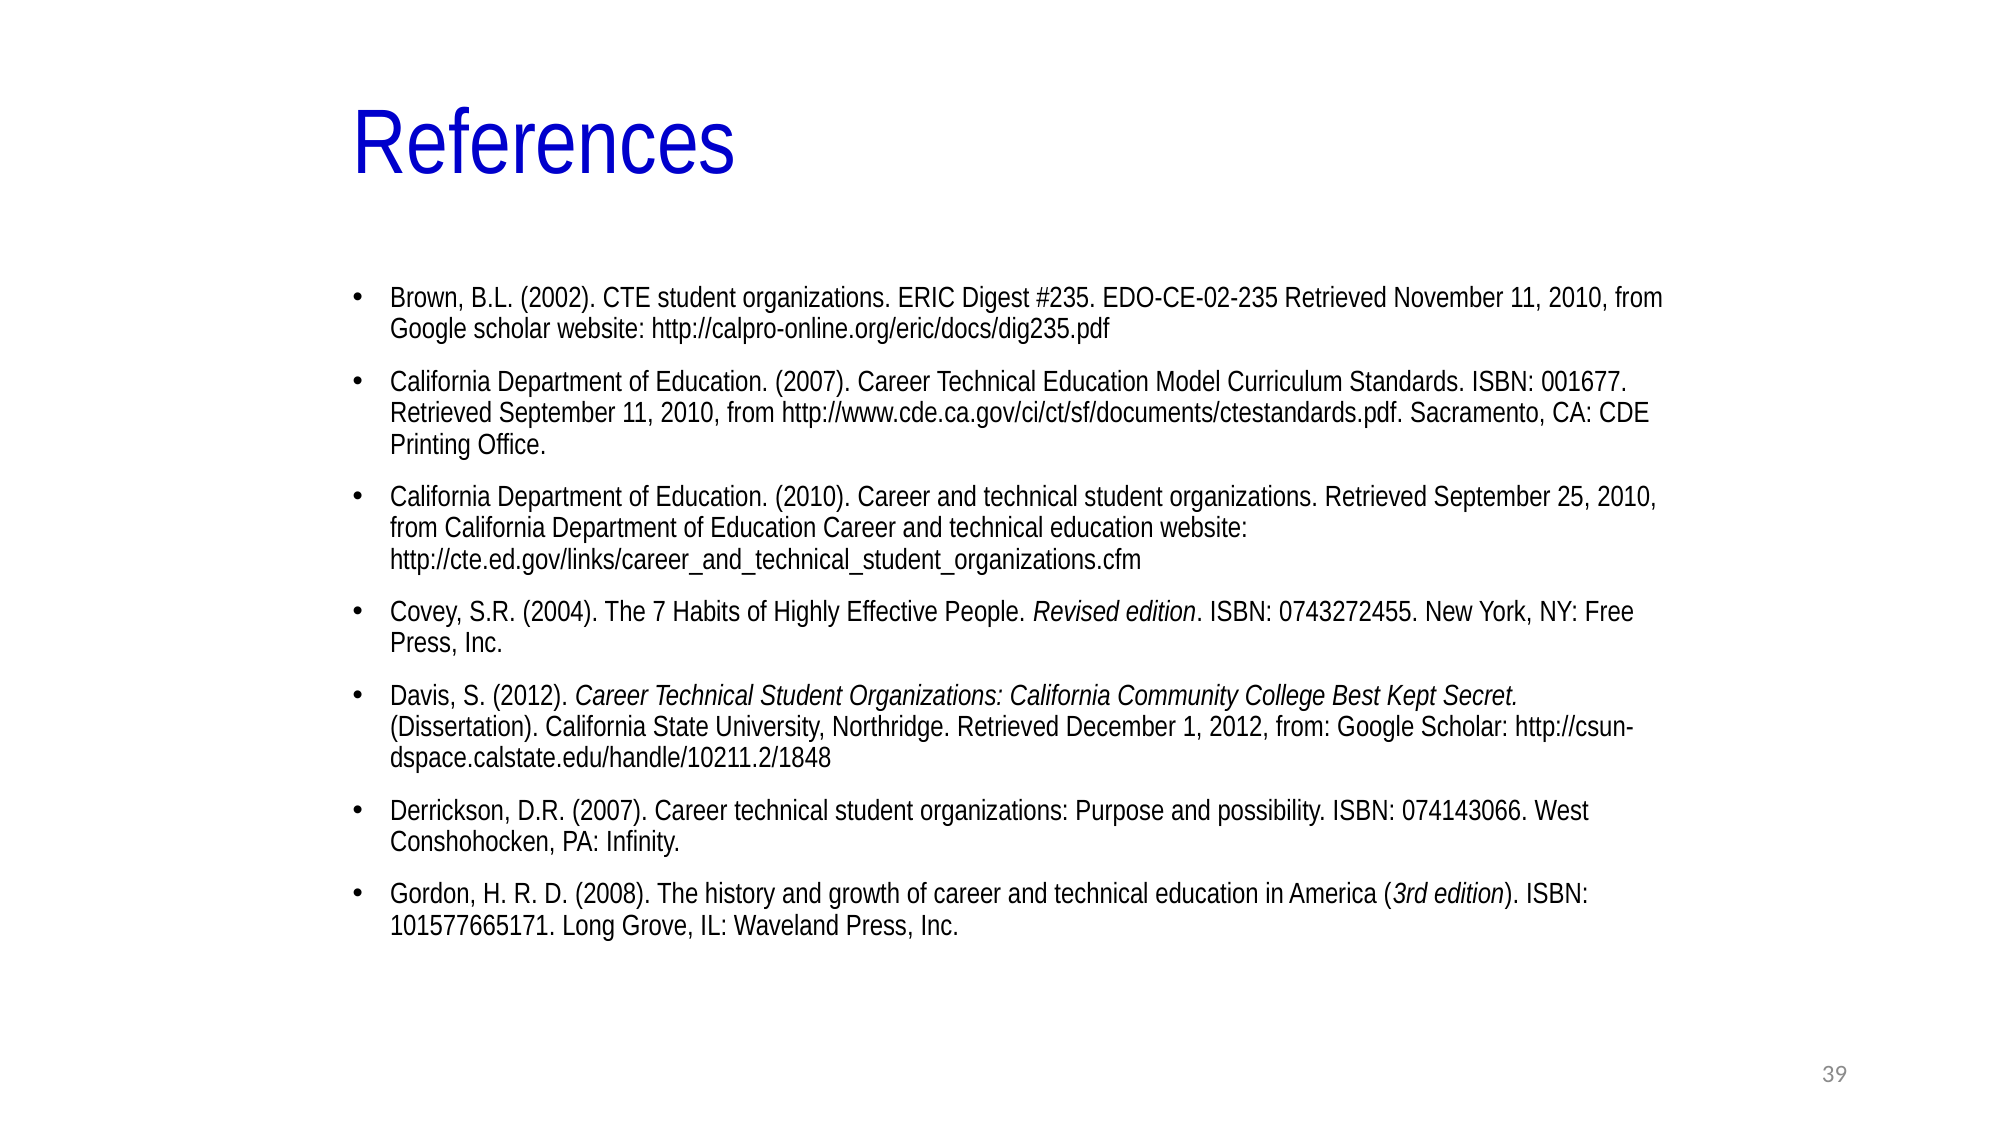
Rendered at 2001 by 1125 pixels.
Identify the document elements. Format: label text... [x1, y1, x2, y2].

slide_number 39 [1412, 1042, 1863, 1103]
title References [337, 50, 1463, 238]
list Brown, B.L. (2002). CTE student organizations. ERIC Digest #235. EDO-CE-02-235 Retrieved November 11, 2010, from Google scholar website: http://calpro-online.org/eric/docs/dig235.pdf California Department of Education. (2007). Career Technical Education Model Curriculum Standards. ISBN: 001677. Retrieved September 11, 2010, from http://www.cde.ca.gov/ci/ct/sf/documents/ctestandards.pdf. Sacramento, CA: CDE Printing Office. California Department of Education. (2010). Career and technical student organizations. Retrieved September 25, 2010, from California Department of Education Career and technical education website: http://cte.ed.gov/links/career_and_technical_student_organizations.cfm Covey, S.R. (2004). The 7 Habits of Highly Effective People. Revised edition. ISBN: 0743272455. New York, NY: Free Press, Inc. Davis, S. (2012). Career Technical Student Organizations: California Community College Best Kept Secret. (Dissertation). California State University, Northridge. Retrieved December 1, 2012, from: Google Scholar: http://csun-dspace.calstate.edu/handle/10211.2/1848 Derrickson, D.R. (2007). Career technical student organizations: Purpose and possibility. ISBN: 074143066. West Conshohocken, PA: Infinity. Gordon, H. R. D. (2008). The history and growth of career and technical education in America (3rd edition). ISBN: 101577665171. Long Grove, IL: Waveland Press, Inc. [337, 275, 1688, 1000]
